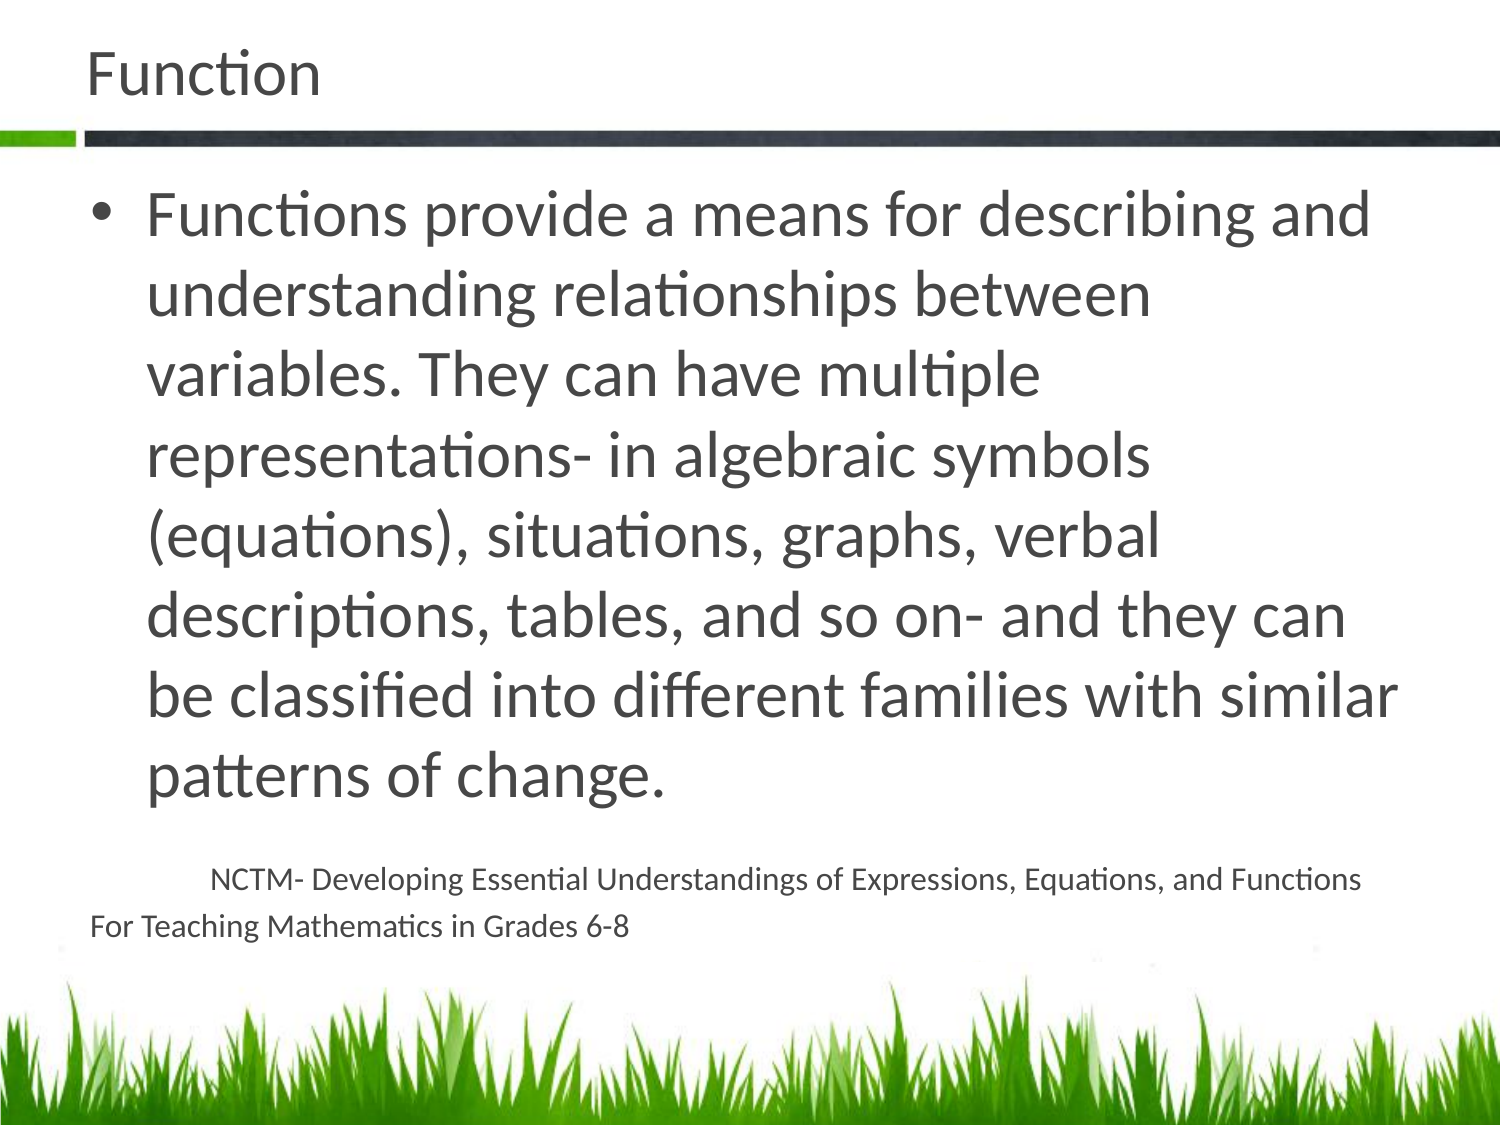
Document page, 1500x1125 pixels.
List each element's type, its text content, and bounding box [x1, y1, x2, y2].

title Function [71, 12, 1450, 125]
list Functions provide a means for describing and understanding relationships between variables. They can have multiple representations- in algebraic symbols (equations), situations, graphs, verbal descriptions, tables, and so on- and they can be classified into different families with similar patterns of change. NCTM- Developing Essential Understandings of Expressions, Equations, and Functions For Teaching Mathematics in Grades 6-8 [75, 162, 1425, 1005]
picture [0, 0, 1500, 1125]
